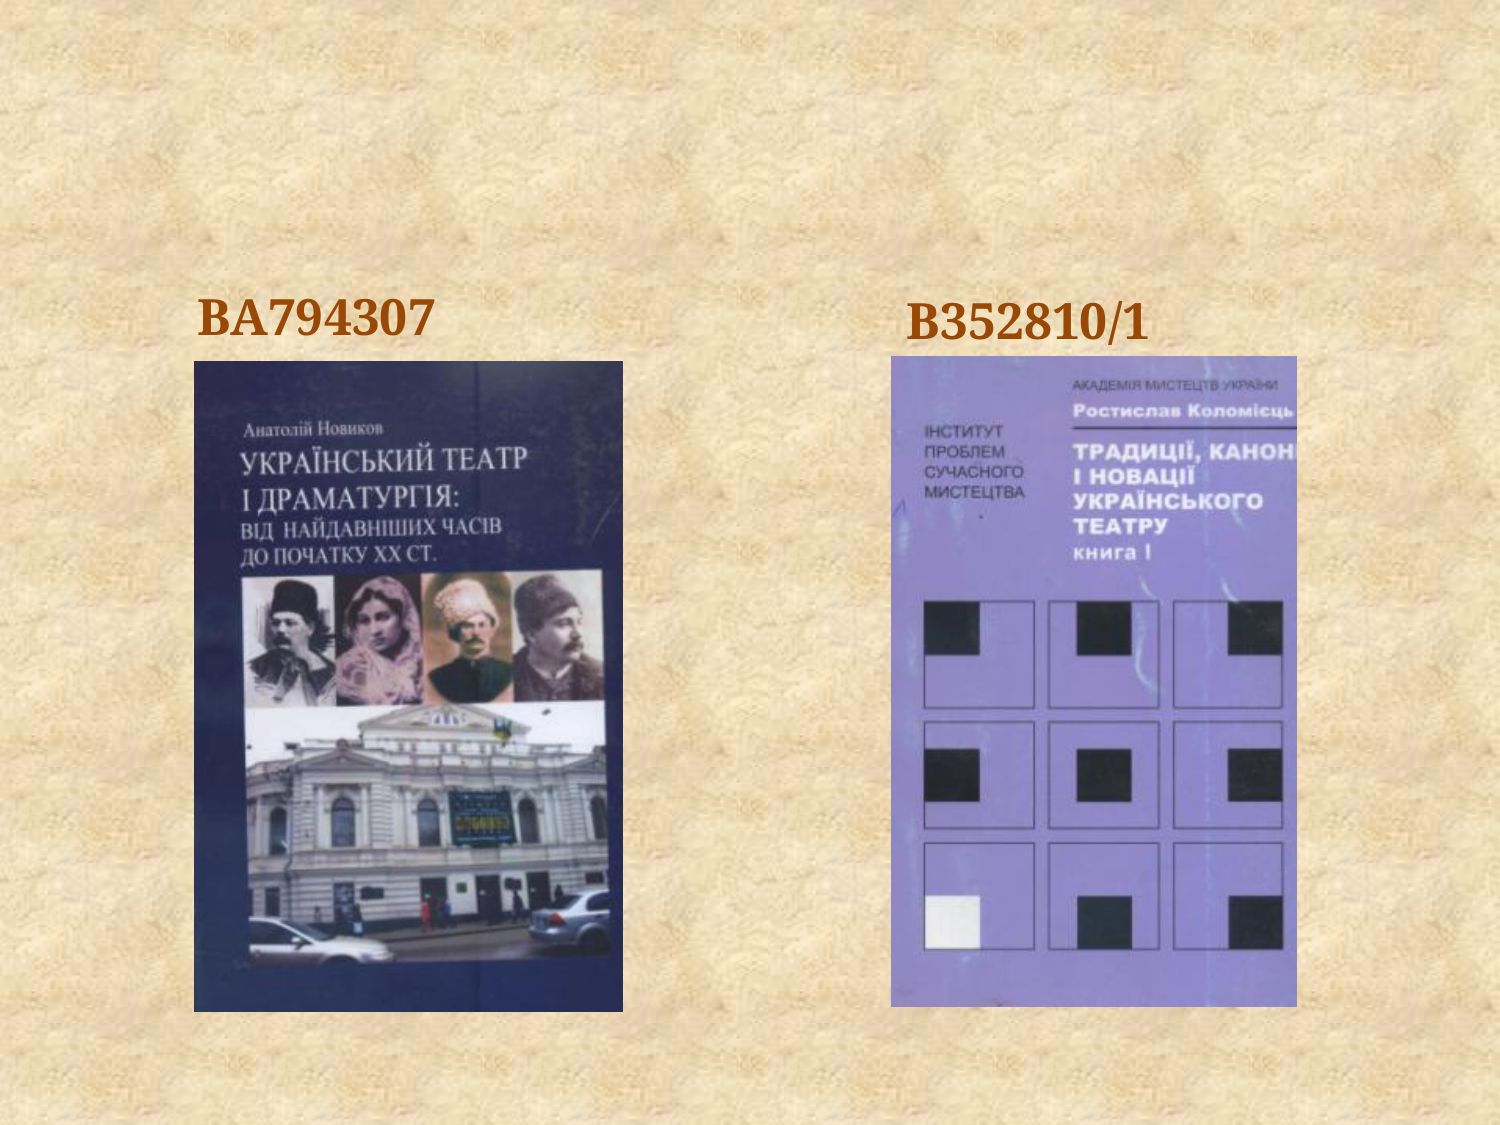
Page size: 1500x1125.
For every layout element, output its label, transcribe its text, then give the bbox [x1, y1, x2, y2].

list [891, 356, 1297, 1007]
picture [0, 0, 1500, 1125]
list В352810/1 [891, 251, 1425, 357]
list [194, 361, 623, 1012]
list ВА794307 [183, 255, 726, 354]
